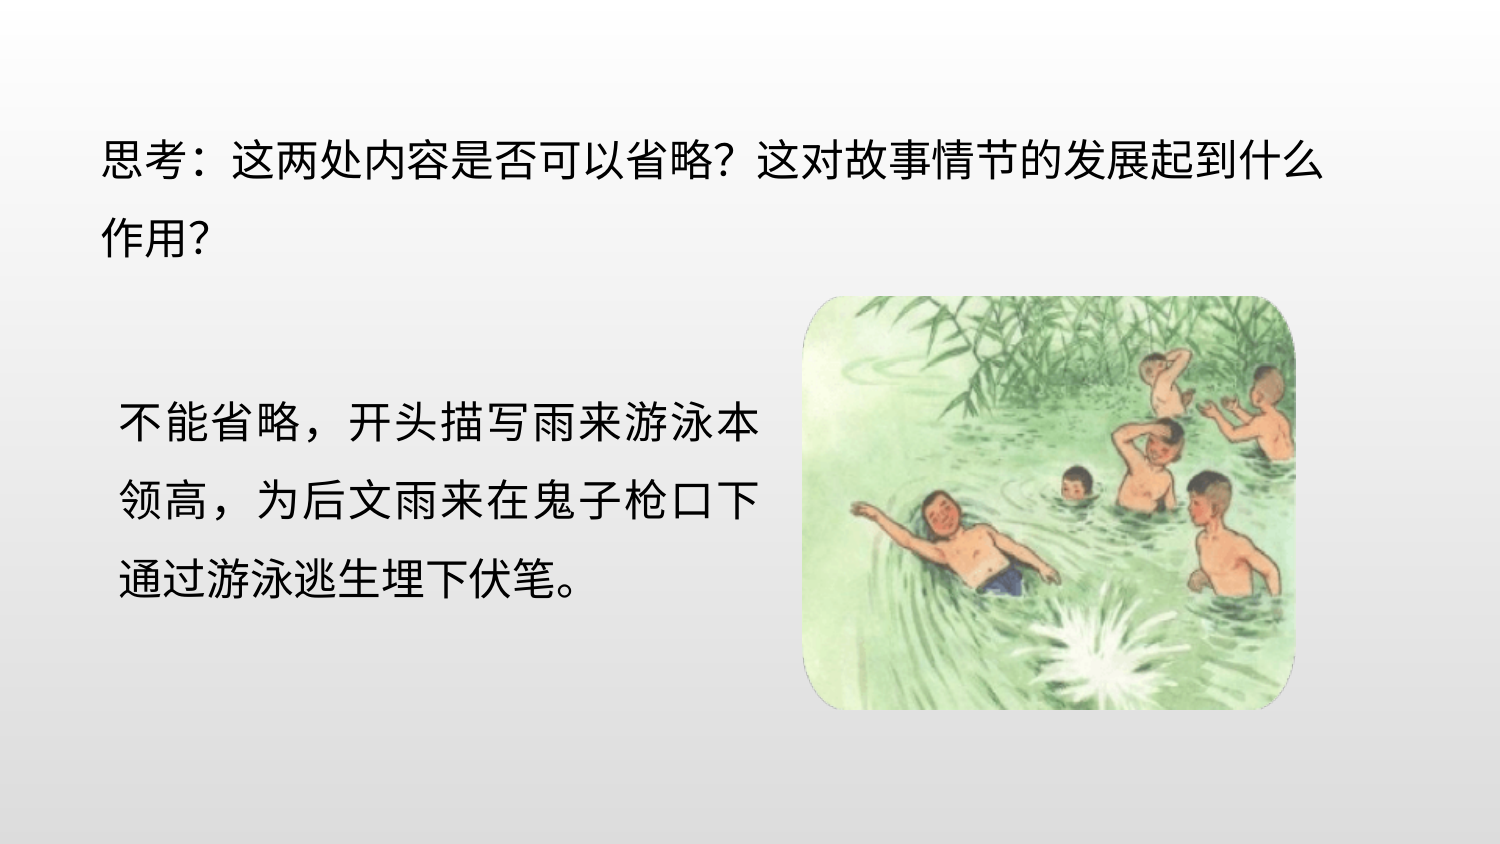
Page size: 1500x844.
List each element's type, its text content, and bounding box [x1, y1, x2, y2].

text_box 不能省略，开头描写雨来游泳本领高，为后文雨来在鬼子枪口下通过游泳逃生埋下伏笔。 [107, 362, 772, 610]
picture [801, 296, 1296, 710]
text_box 思考：这两处内容是否可以省略？这对故事情节的发展起到什么作用？ [89, 100, 1338, 270]
